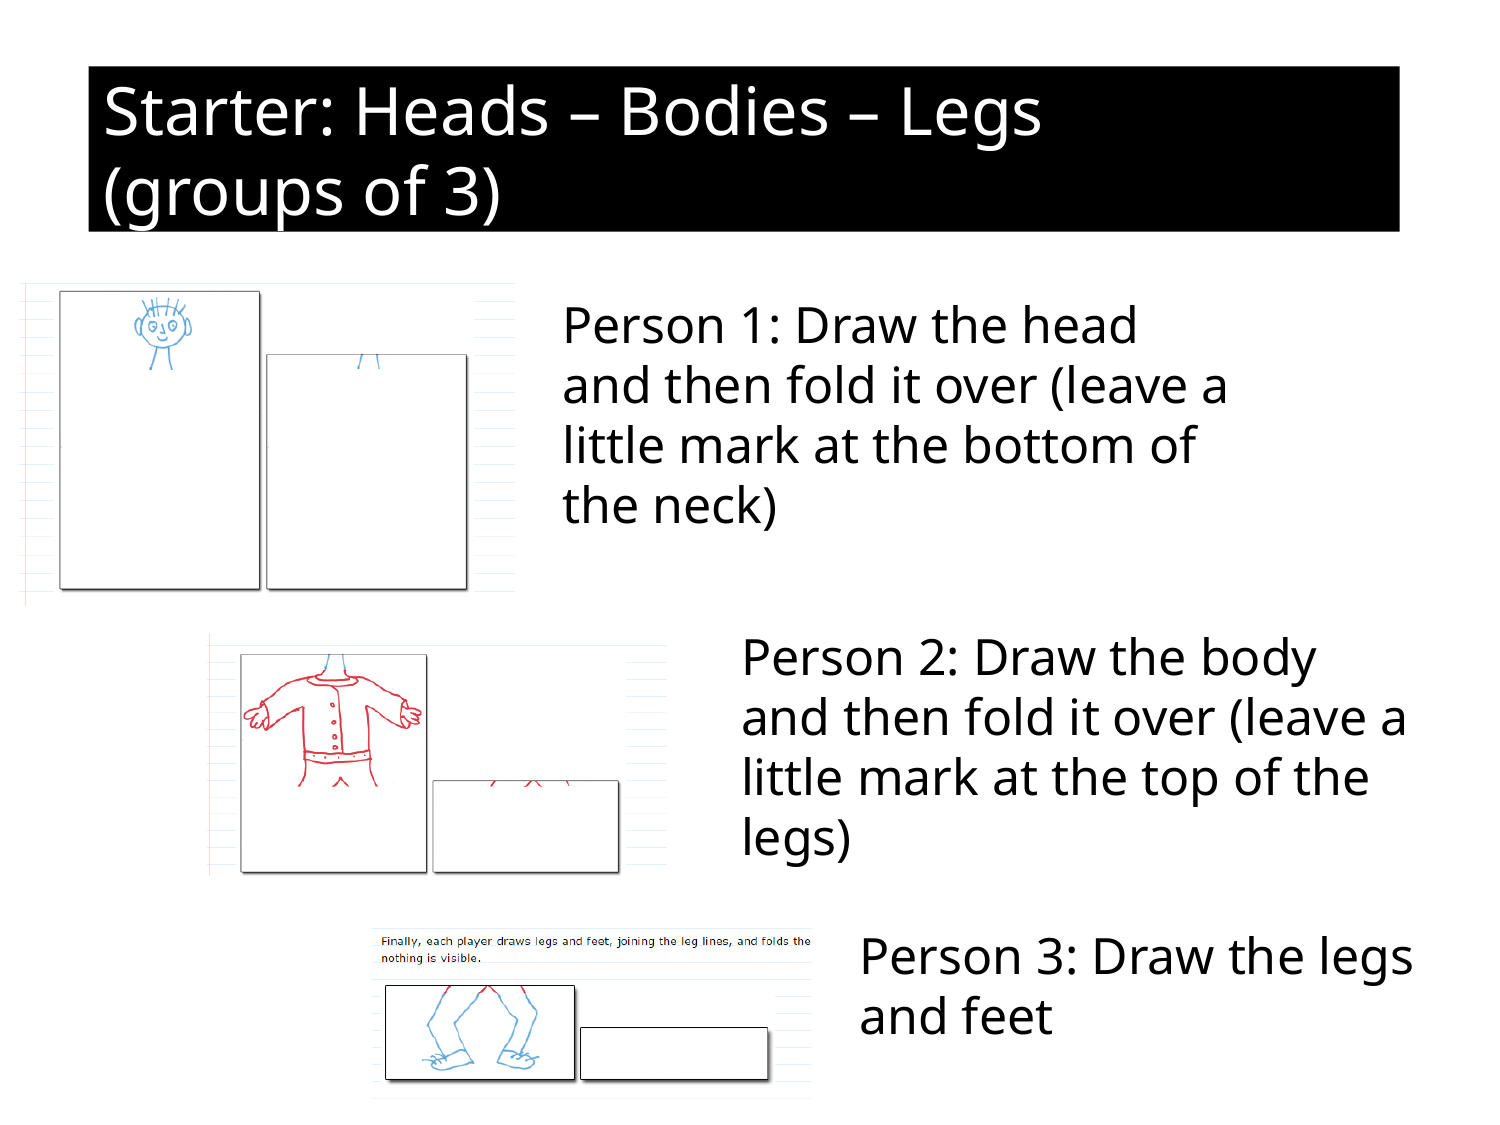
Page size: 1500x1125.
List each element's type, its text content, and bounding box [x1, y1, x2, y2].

text_box Person 2: Draw the body and then fold it over (leave a little mark at the top of the legs) [726, 618, 1436, 873]
picture [206, 633, 667, 876]
text_box Person 3: Draw the legs and feet [844, 916, 1459, 1052]
text_box Person 1: Draw the head and then fold it over (leave a little mark at the bottom of the neck) [547, 286, 1257, 542]
picture [371, 916, 812, 1099]
picture [18, 283, 516, 606]
title Starter: Heads – Bodies – Legs (groups of 3) [88, 66, 1400, 232]
